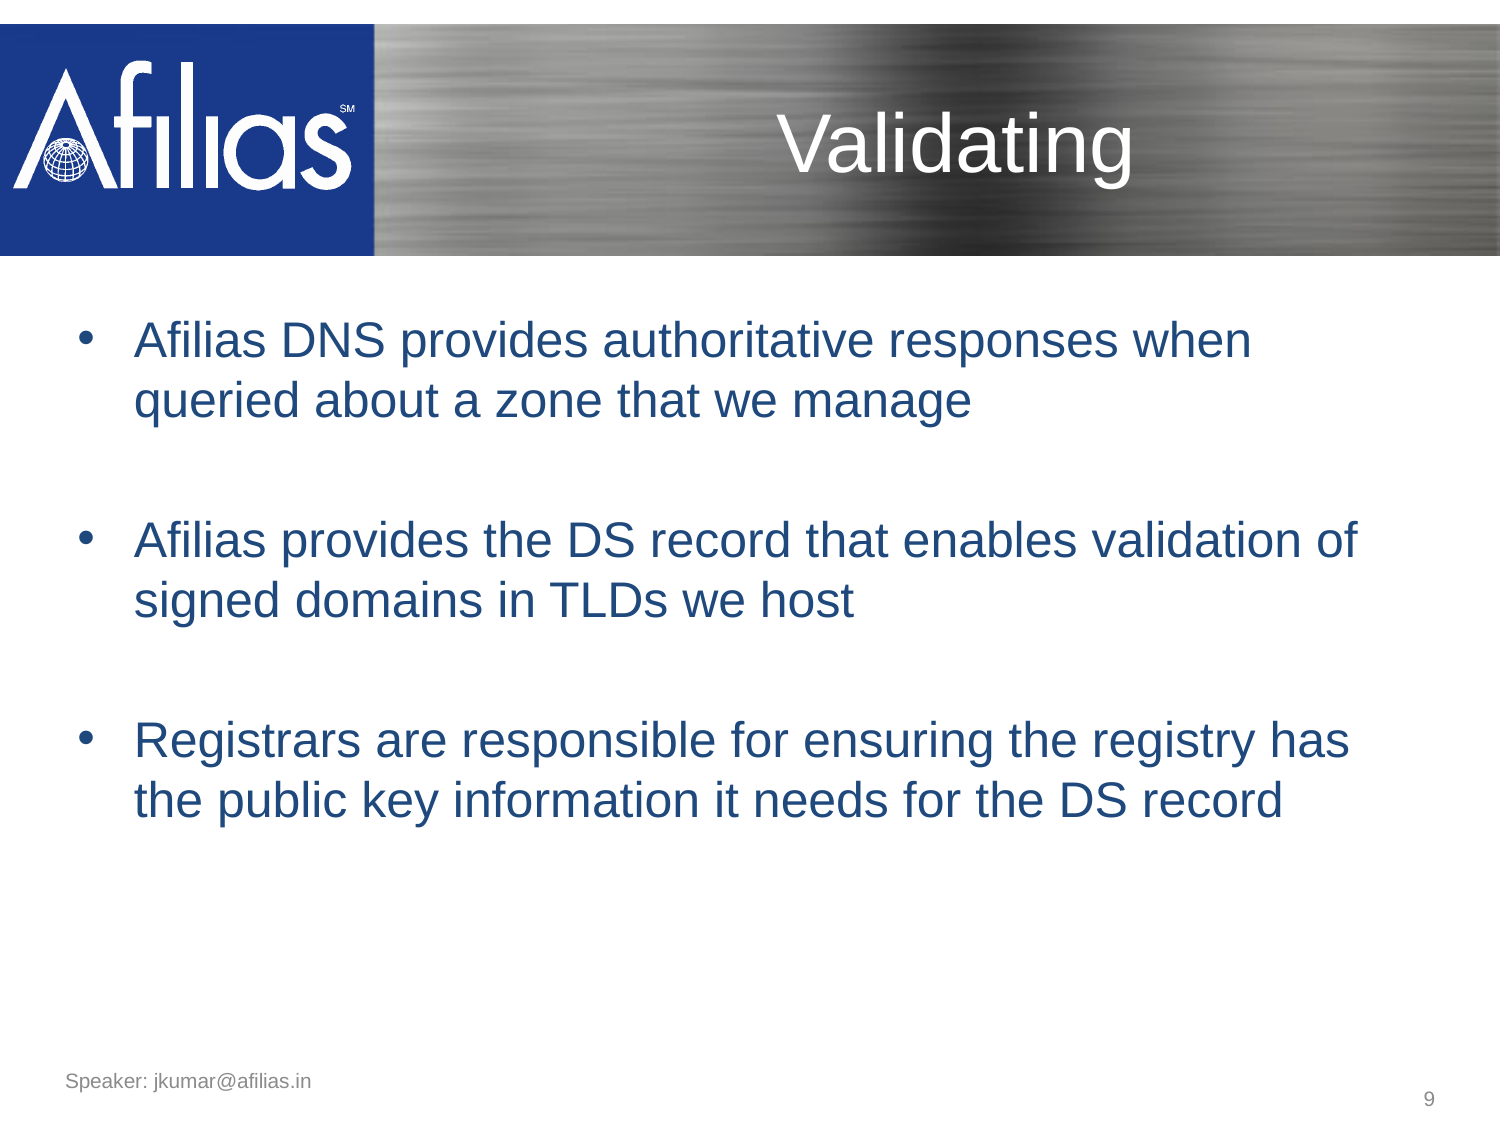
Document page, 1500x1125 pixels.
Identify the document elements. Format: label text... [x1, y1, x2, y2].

title Validating [412, 45, 1500, 233]
picture [0, 24, 1500, 256]
list Afilias DNS provides authoritative responses when queried about a zone that we manage Afilias provides the DS record that enables validation of signed domains in TLDs we host Registrars are responsible for ensuring the registry has the public key information it needs for the DS record [62, 299, 1413, 1050]
